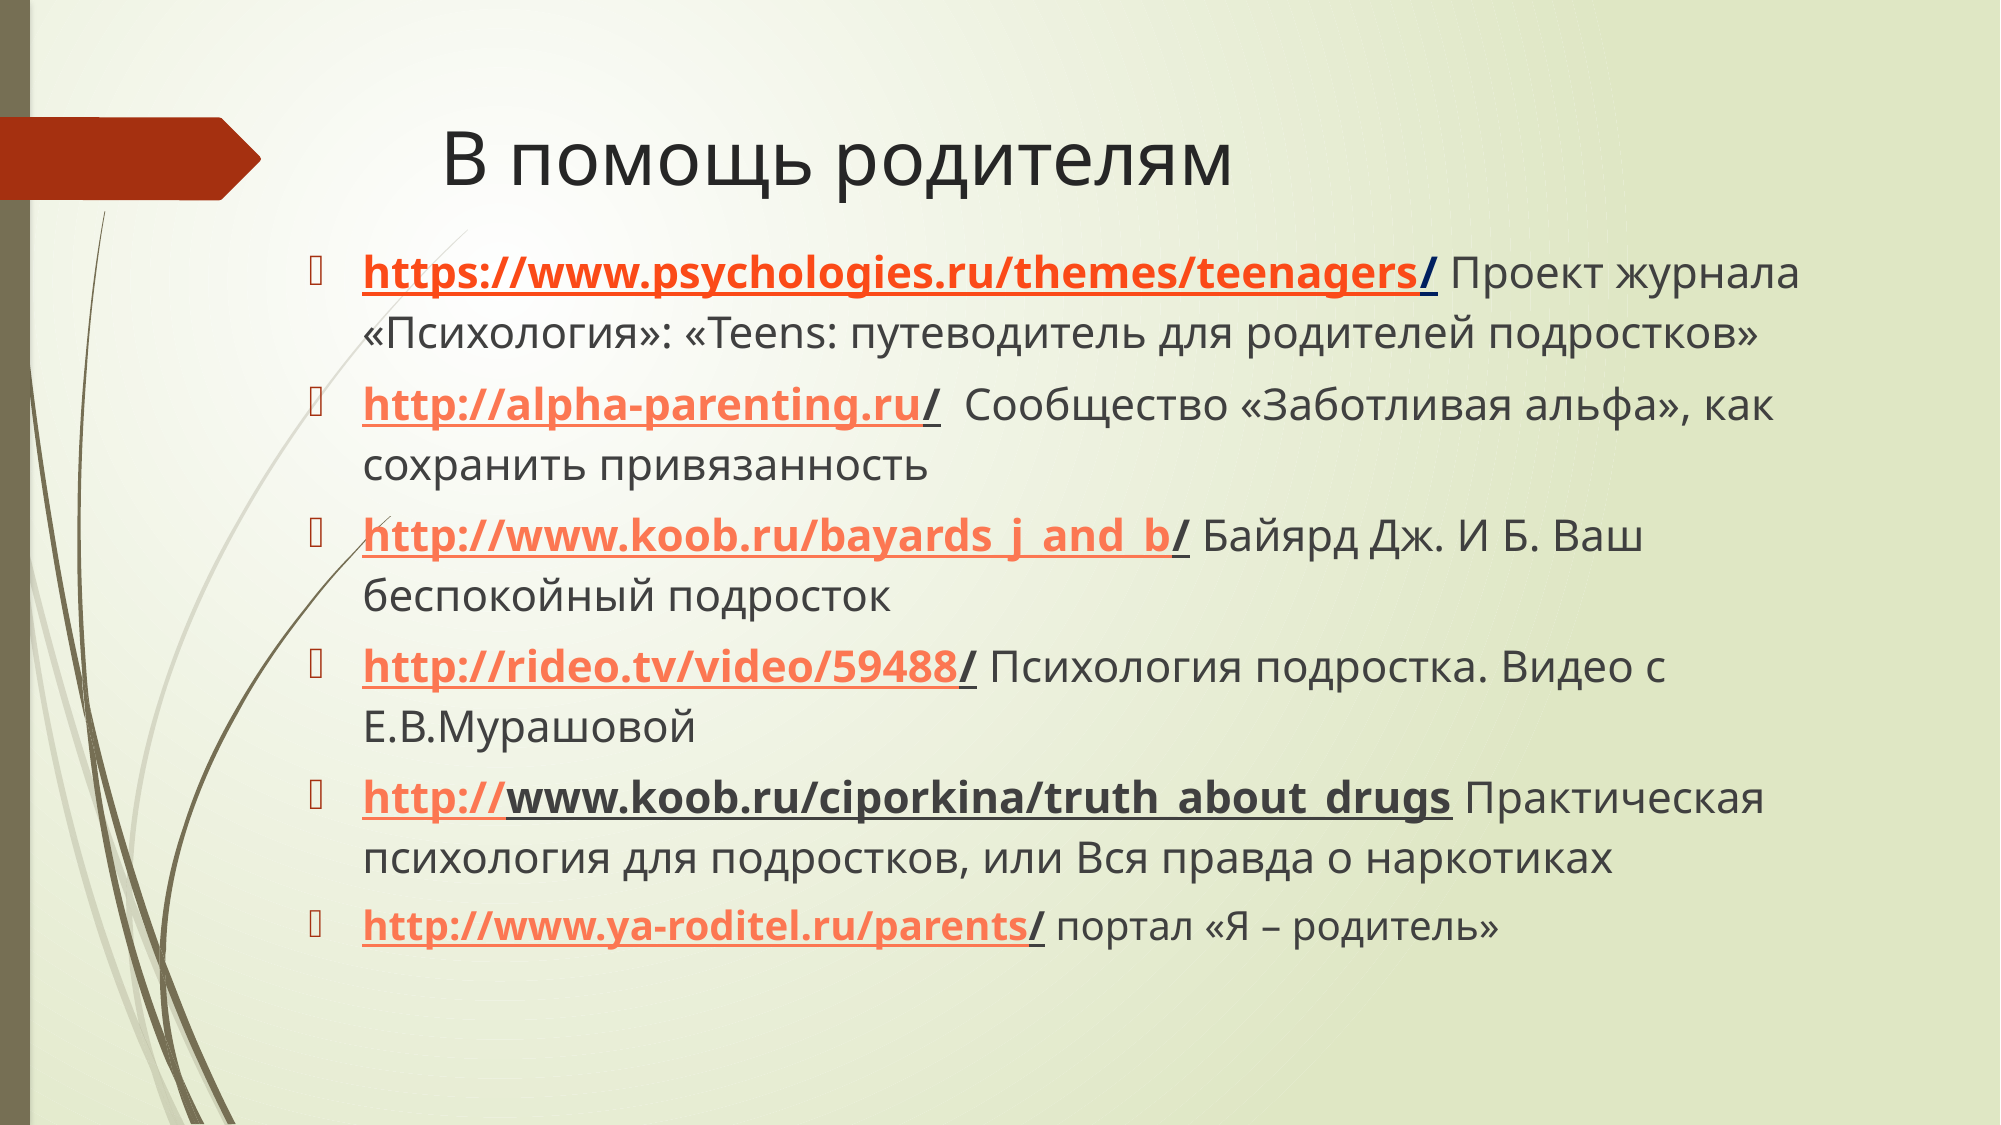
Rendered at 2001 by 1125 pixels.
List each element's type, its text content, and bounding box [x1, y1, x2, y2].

title В помощь родителям [425, 102, 1888, 313]
list https://www.psychologies.ru/themes/teenagers/ Проект журнала «Психология»: «Teens: путеводитель для родителей подростков» http://alpha-parenting.ru/ Сообщество «Заботливая альфа», как сохранить привязанность http://www.koob.ru/bayards_j_and_b/ Байярд Дж. И Б. Ваш беспокойный подросток http://rideo.tv/video/59488/ Психология подростка. Видео с Е.В.Мурашовой http://www.koob.ru/ciporkina/truth_about_drugs Практическая психология для подростков, или Вся правда о наркотиках http://www.ya-roditel.ru/parents/ портал «Я – родитель» [293, 237, 1848, 1045]
